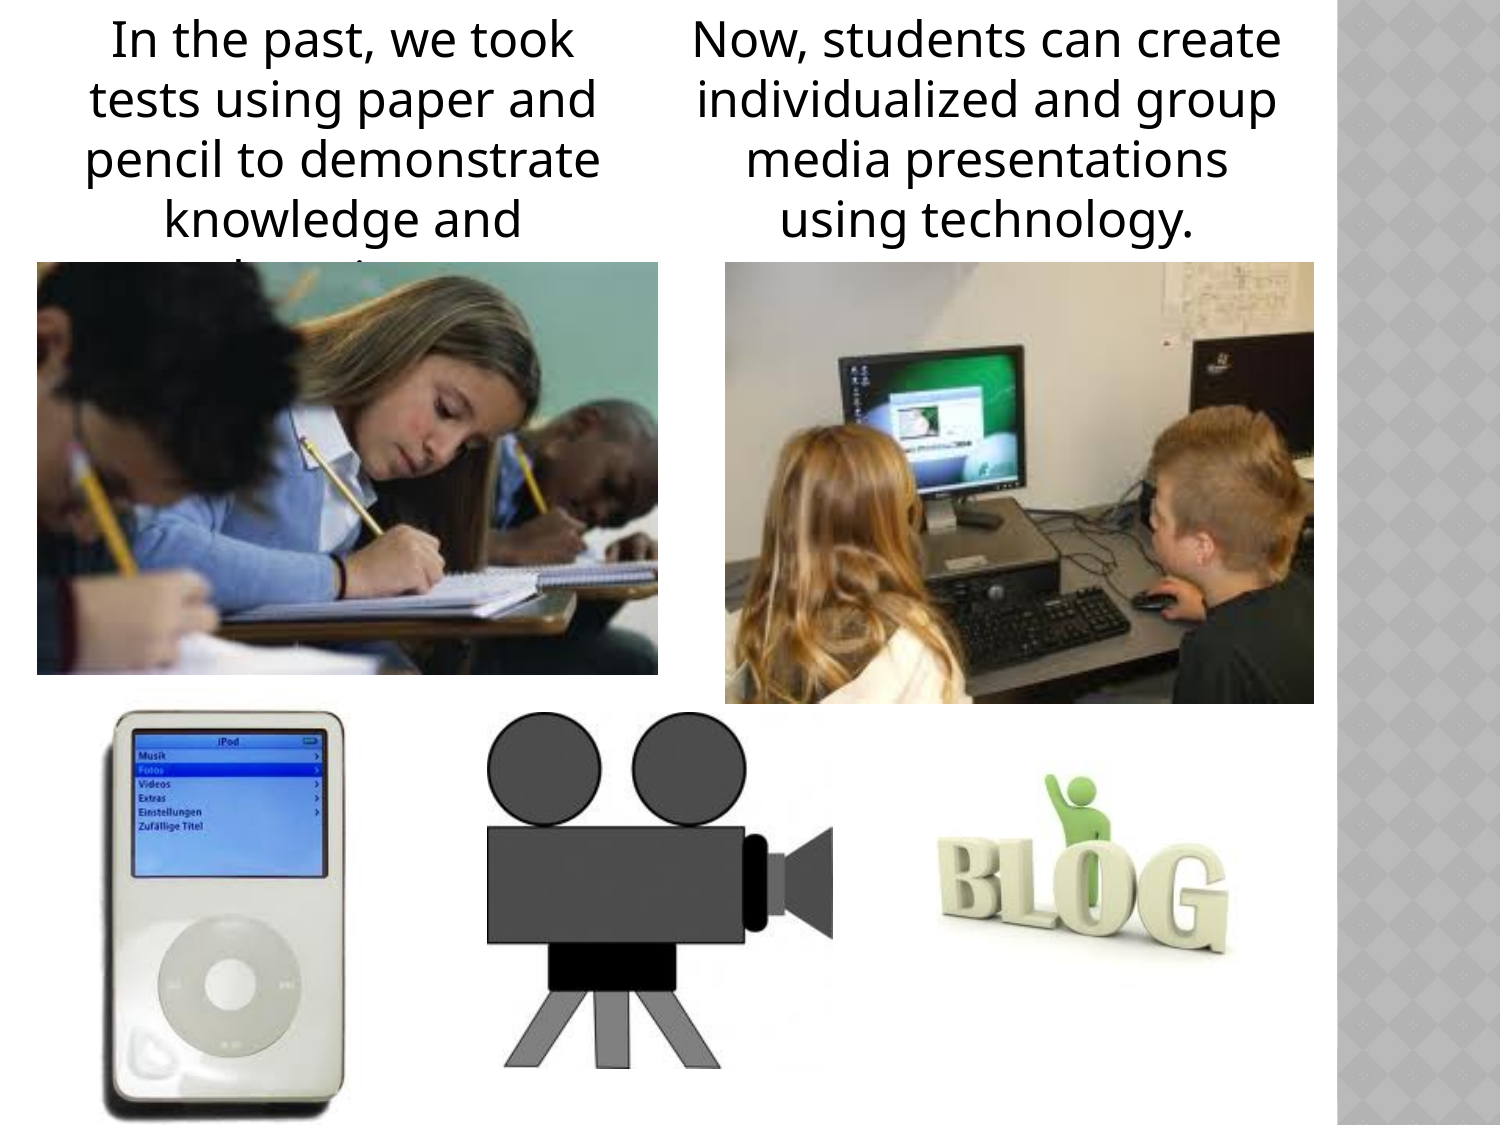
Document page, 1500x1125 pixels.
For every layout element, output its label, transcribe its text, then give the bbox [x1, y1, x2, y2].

text_box In the past, we took tests using paper and pencil to demonstrate knowledge and learning. [49, 0, 638, 260]
picture [87, 688, 371, 1125]
picture [487, 712, 834, 1070]
text_box Now, students can create individualized and group media presentations using technology. [662, 0, 1313, 255]
picture [37, 262, 658, 676]
picture [724, 261, 1314, 704]
picture [887, 712, 1293, 1017]
